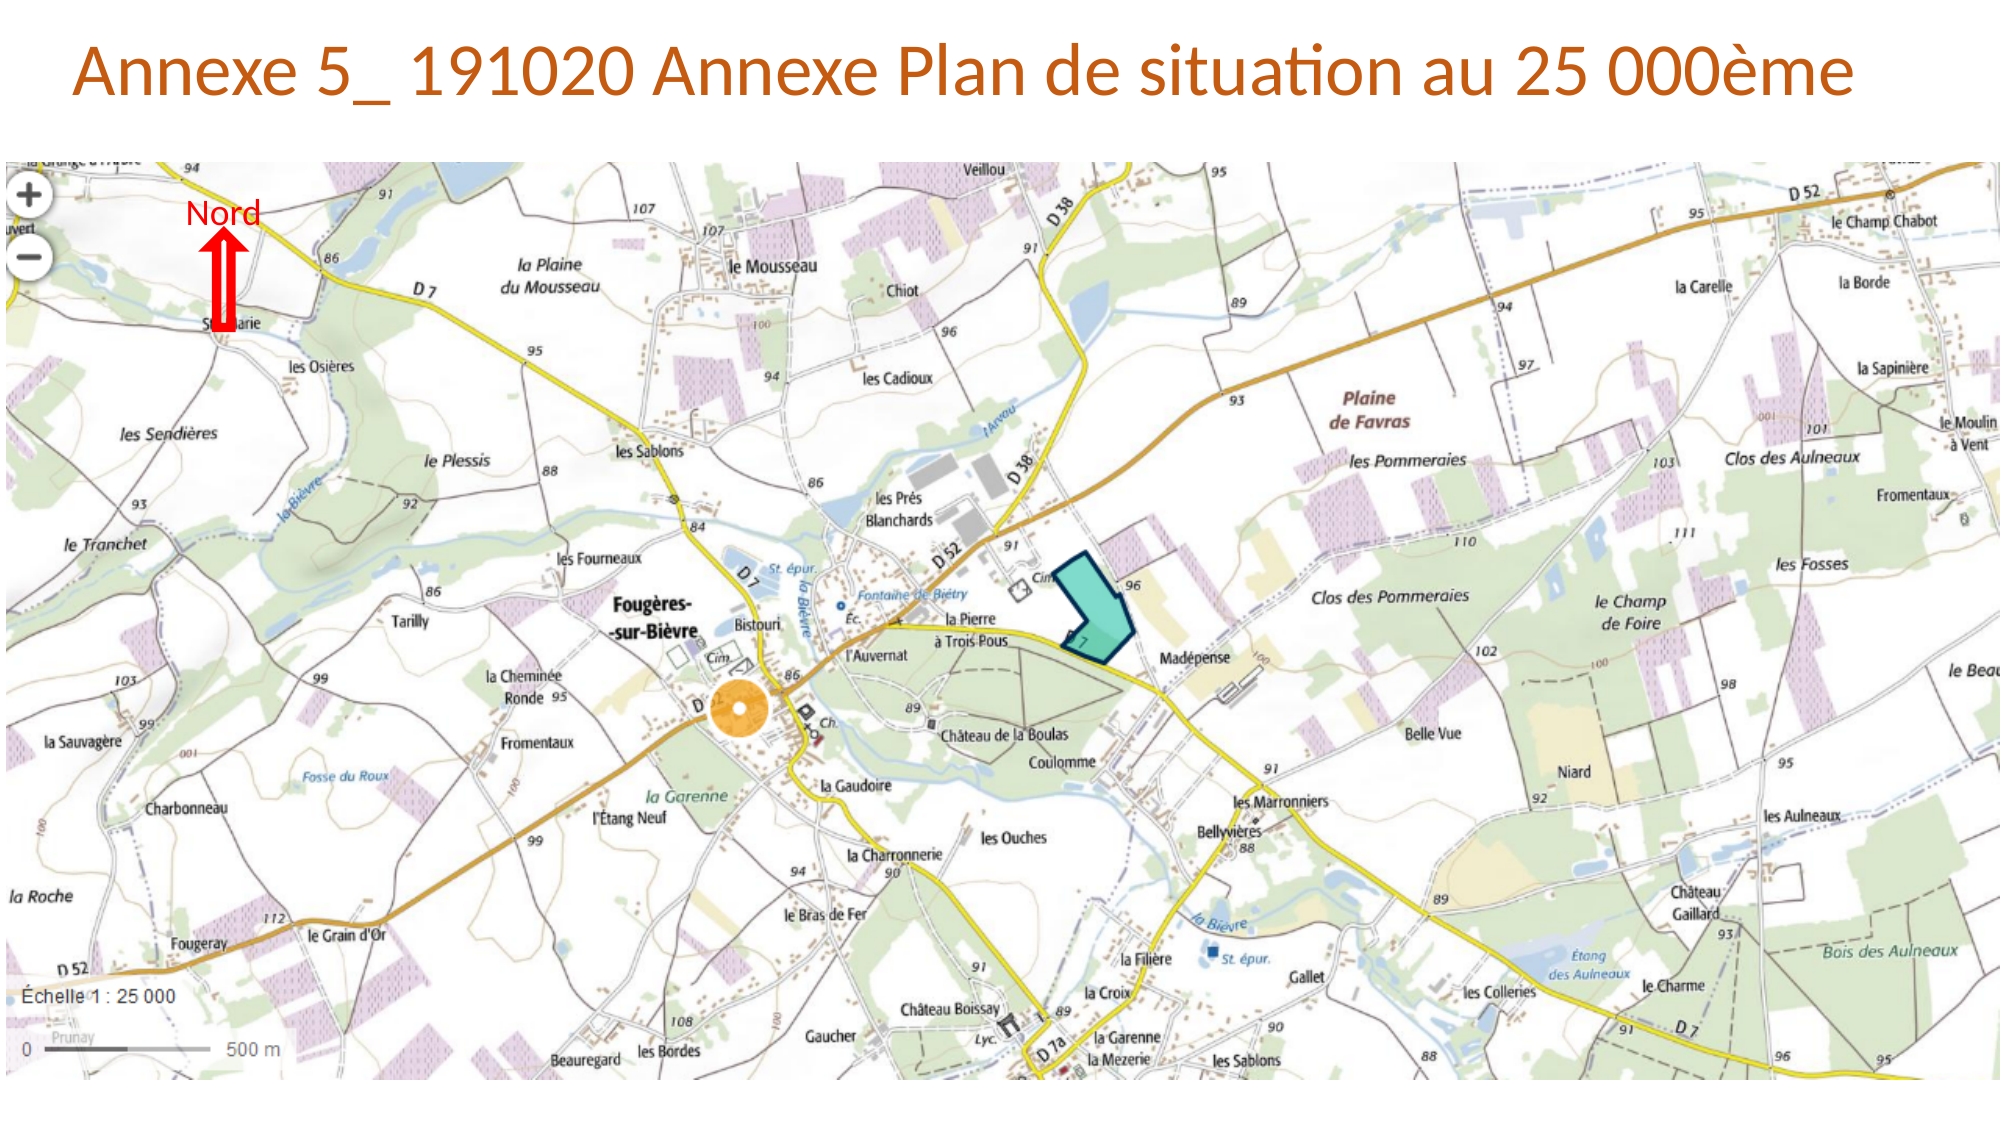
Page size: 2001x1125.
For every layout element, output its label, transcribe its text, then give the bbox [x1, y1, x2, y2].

picture [6, 162, 2000, 1080]
text_box Annexe 5_ 191020 Annexe Plan de situation au 25 000ème [57, 12, 1872, 118]
